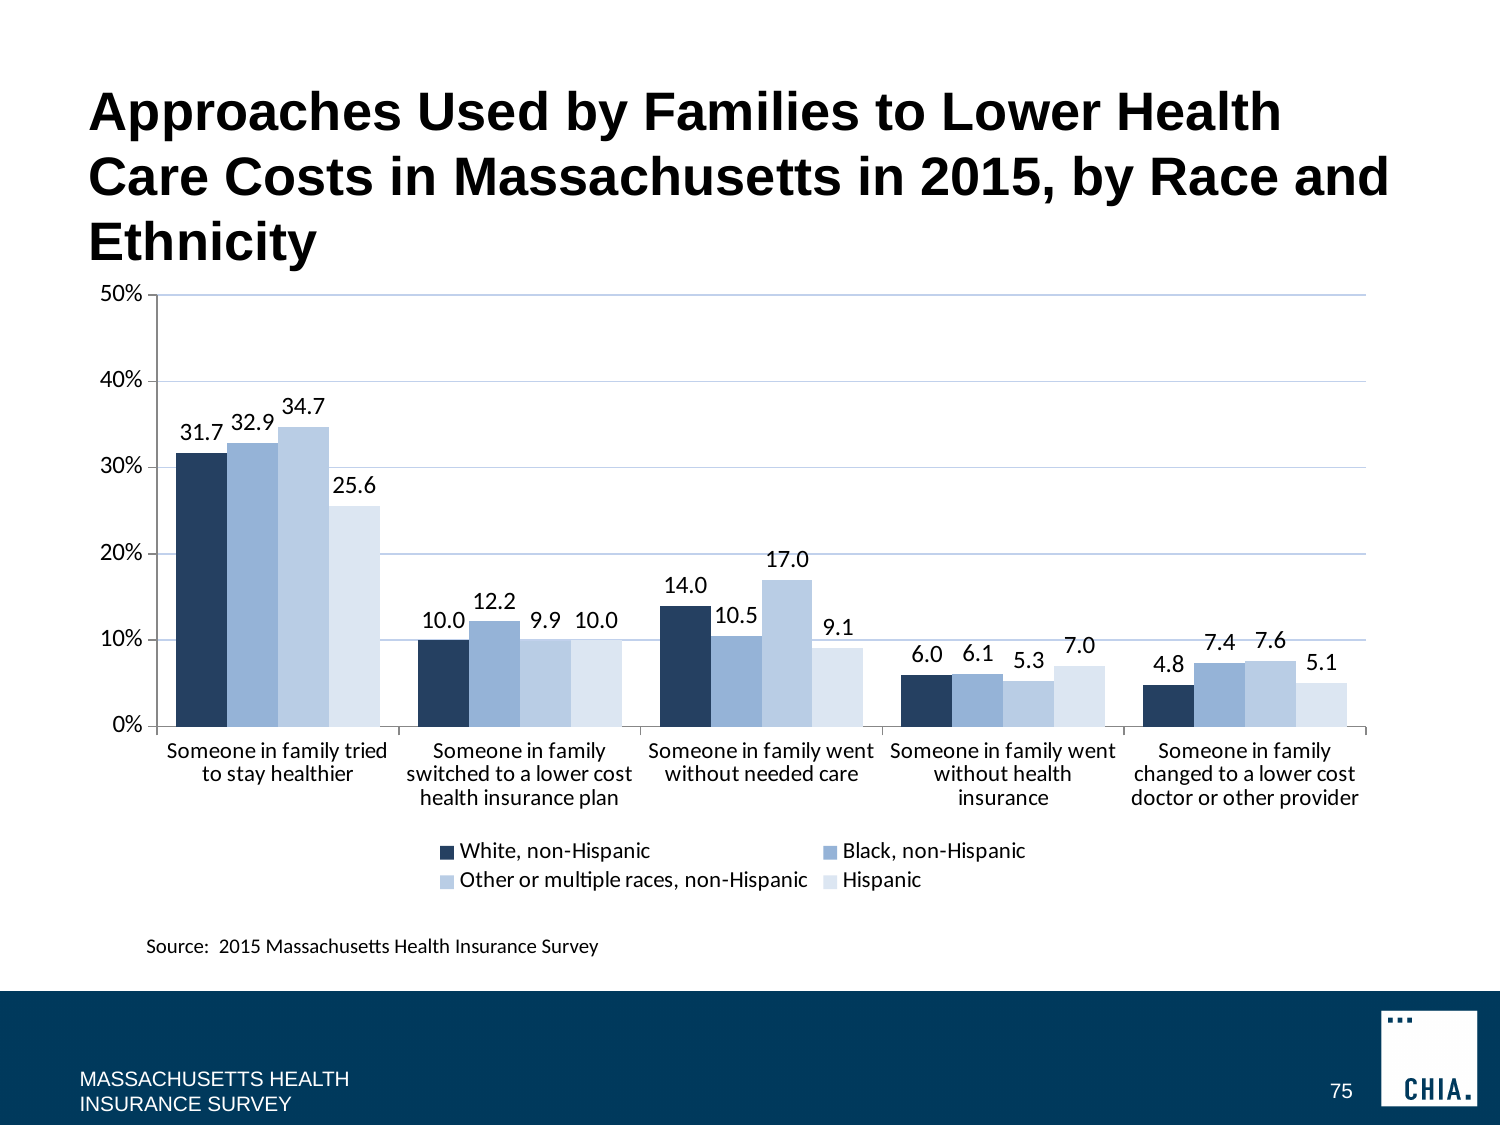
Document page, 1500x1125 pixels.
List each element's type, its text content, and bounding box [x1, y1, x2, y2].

slide_number 75 [1017, 1060, 1368, 1121]
picture [0, 991, 1500, 1125]
title Approaches Used by Families to Lower Health Care Costs in Massachusetts in 2015, by Race and Ethnicity [73, 120, 1424, 227]
footer MASSACHUSETTS HEALTH INSURANCE SURVEY [64, 1060, 430, 1121]
text_box Source: 2015 Massachusetts Health Insurance Survey [131, 910, 1142, 965]
chart [73, 269, 1393, 901]
